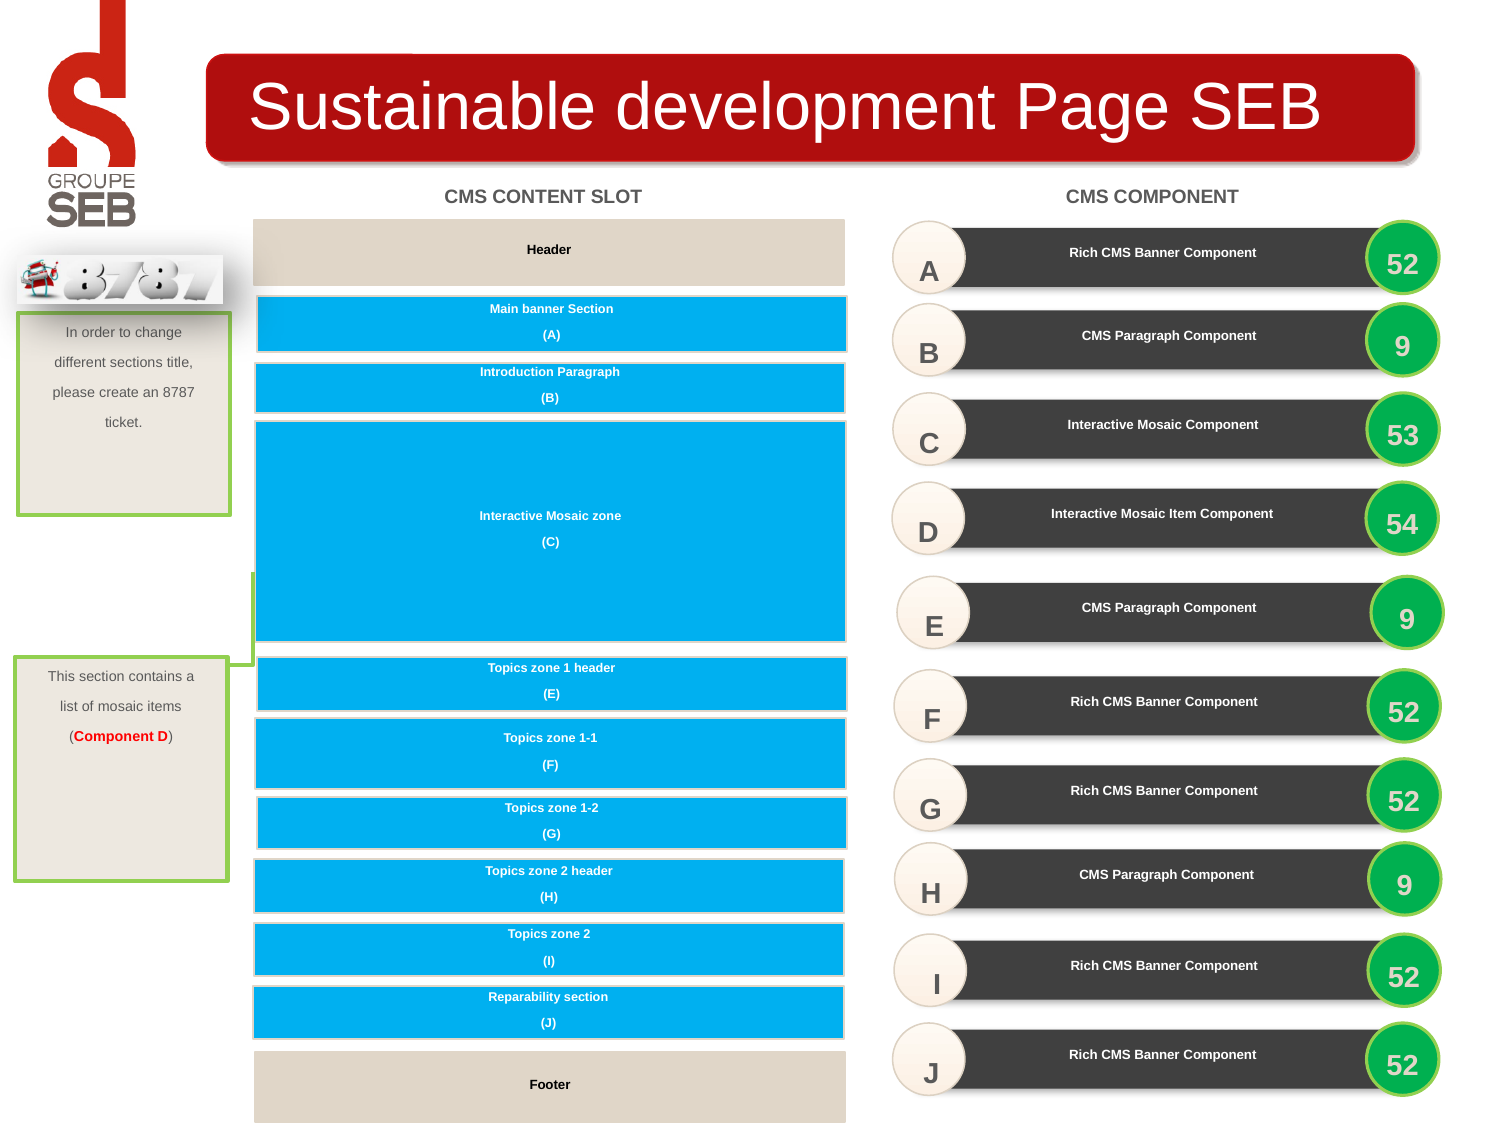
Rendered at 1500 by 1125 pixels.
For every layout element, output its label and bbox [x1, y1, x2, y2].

text_box [892, 1022, 1440, 1096]
text_box [253, 360, 847, 415]
text_box [894, 842, 1442, 916]
text_box [893, 758, 1441, 832]
text_box [891, 481, 1439, 555]
text_box [893, 933, 1441, 1007]
text_box [254, 655, 849, 713]
text_box [896, 575, 1444, 649]
text_box [252, 921, 846, 978]
text_box [252, 172, 846, 287]
title [234, 56, 1438, 149]
text_box [893, 669, 1441, 743]
picture [0, 0, 223, 305]
text_box [254, 294, 849, 354]
text_box [254, 794, 849, 852]
text_box [252, 857, 846, 915]
text_box [892, 303, 1440, 377]
text_box [892, 172, 1440, 294]
text_box [17, 312, 231, 516]
text_box [892, 392, 1440, 466]
text_box [14, 419, 848, 882]
text_box [251, 984, 846, 1041]
text_box [253, 1050, 847, 1124]
